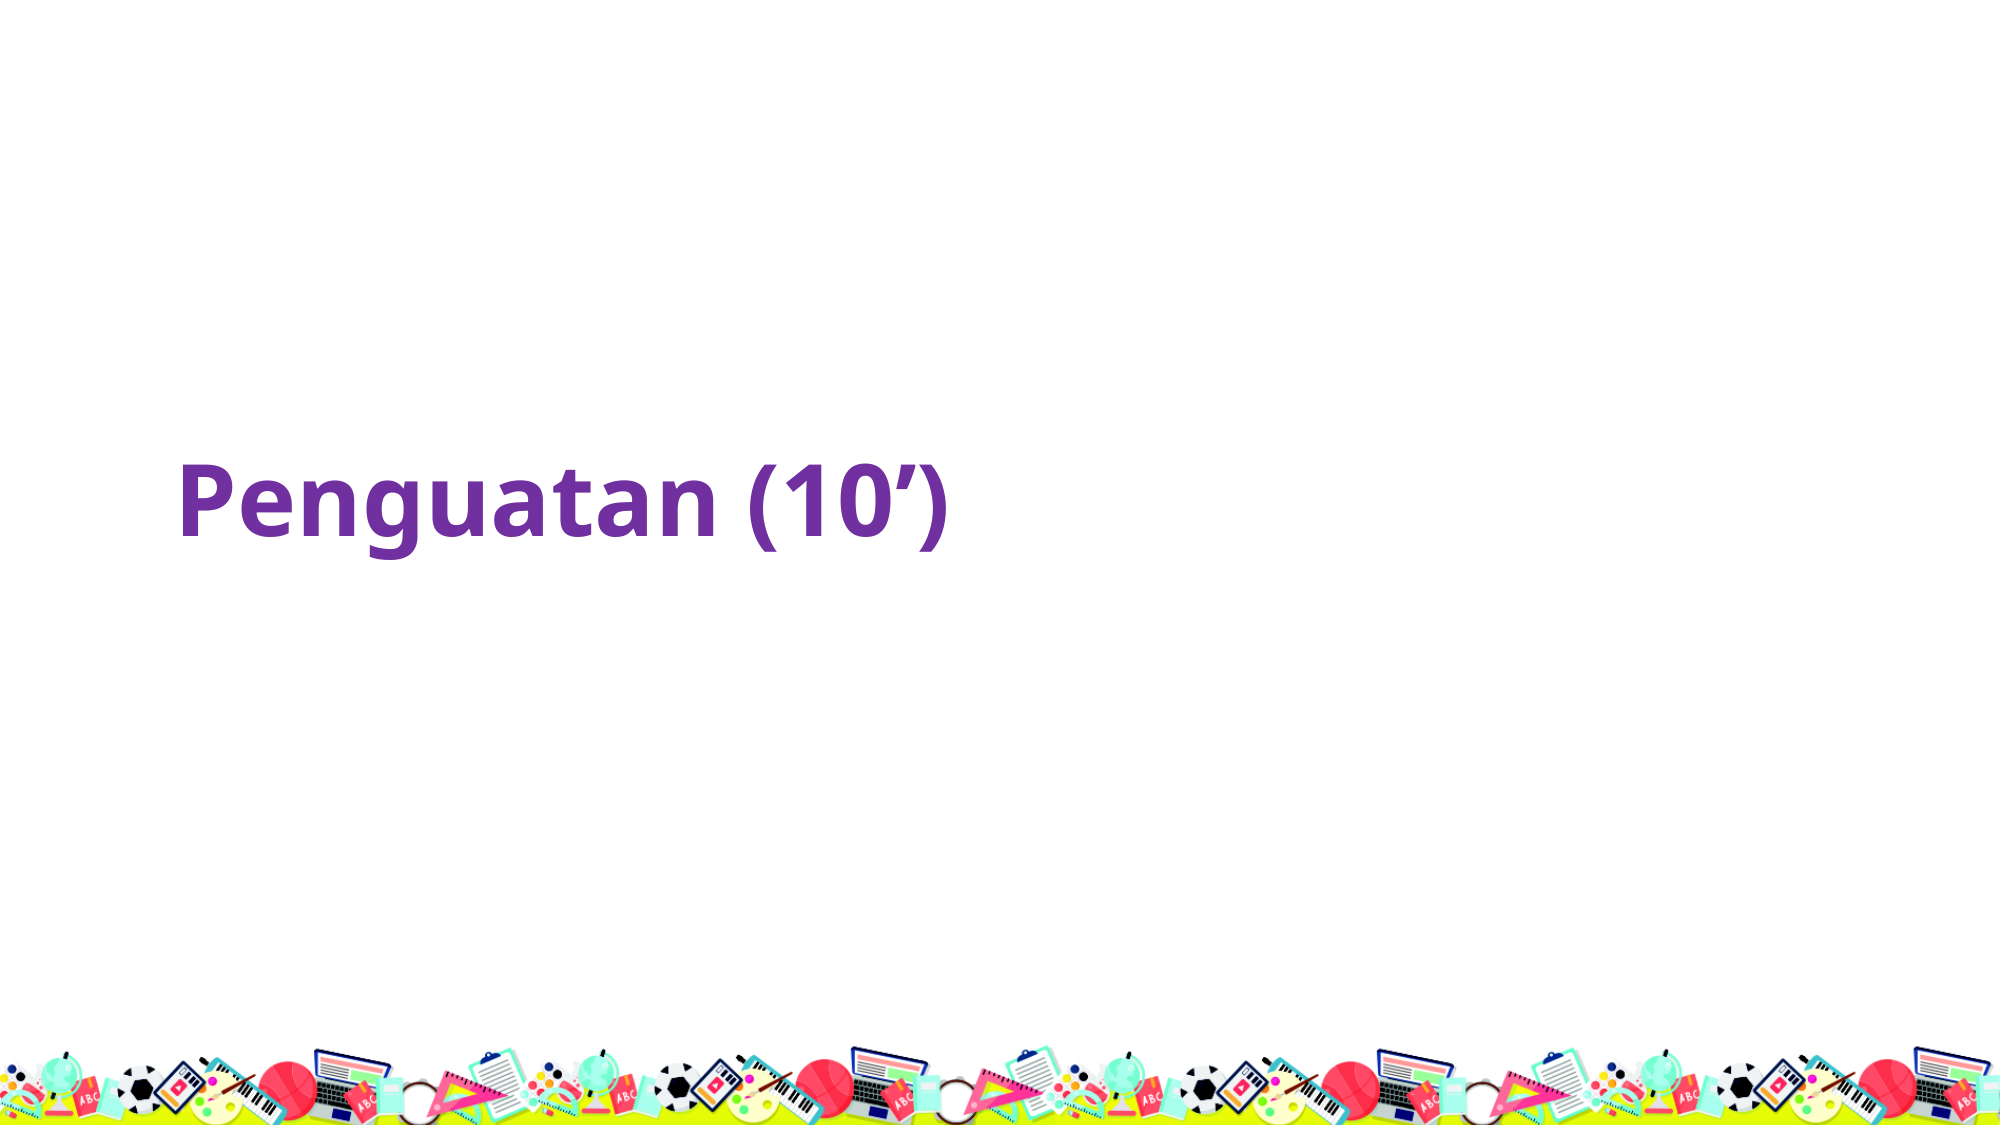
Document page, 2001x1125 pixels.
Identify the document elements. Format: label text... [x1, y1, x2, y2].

picture [0, 0, 2000, 1125]
title Penguatan (10’) [159, 395, 1885, 614]
